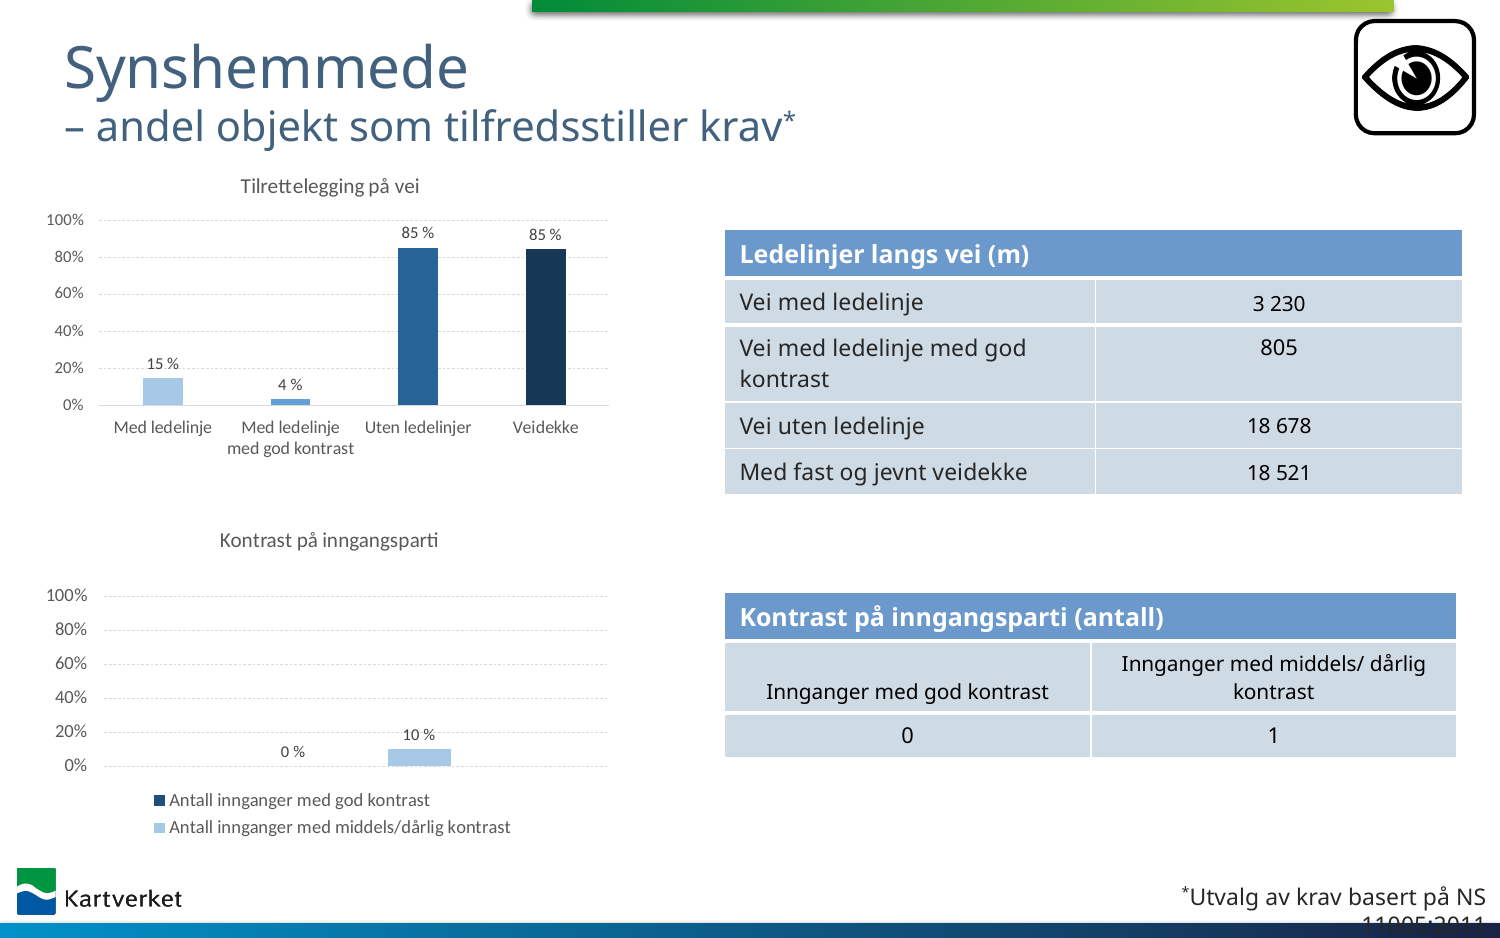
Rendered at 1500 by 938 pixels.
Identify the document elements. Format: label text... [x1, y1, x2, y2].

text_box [1355, 20, 1475, 134]
table_cell Vei uten ledelinje [725, 403, 1095, 448]
table_cell 805 [1096, 327, 1462, 401]
text_box Synshemmede – andel objekt som tilfredsstiller krav* [49, 24, 1431, 158]
table_header Kontrast på inngangsparti (antall) [725, 593, 1456, 639]
table_cell Vei med ledelinje med god kontrast [725, 327, 1095, 401]
table_header Ledelinjer langs vei (m) [725, 230, 1462, 276]
table_cell 1 [1092, 715, 1456, 757]
table_cell 3 230 [1096, 280, 1462, 323]
picture [41, 166, 619, 492]
text_box *Utvalg av krav basert på NS 11005:2011 [1068, 873, 1500, 938]
table_cell 0 [725, 715, 1090, 757]
picture [41, 520, 618, 846]
table_cell Innganger med god kontrast [725, 643, 1090, 711]
table_cell Vei med ledelinje [725, 280, 1095, 323]
table_cell Innganger med middels/ dårlig kontrast [1092, 643, 1456, 711]
table_cell 18 521 [1096, 449, 1462, 494]
table_cell Med fast og jevnt veidekke [725, 449, 1095, 494]
table_cell 18 678 [1096, 403, 1462, 448]
